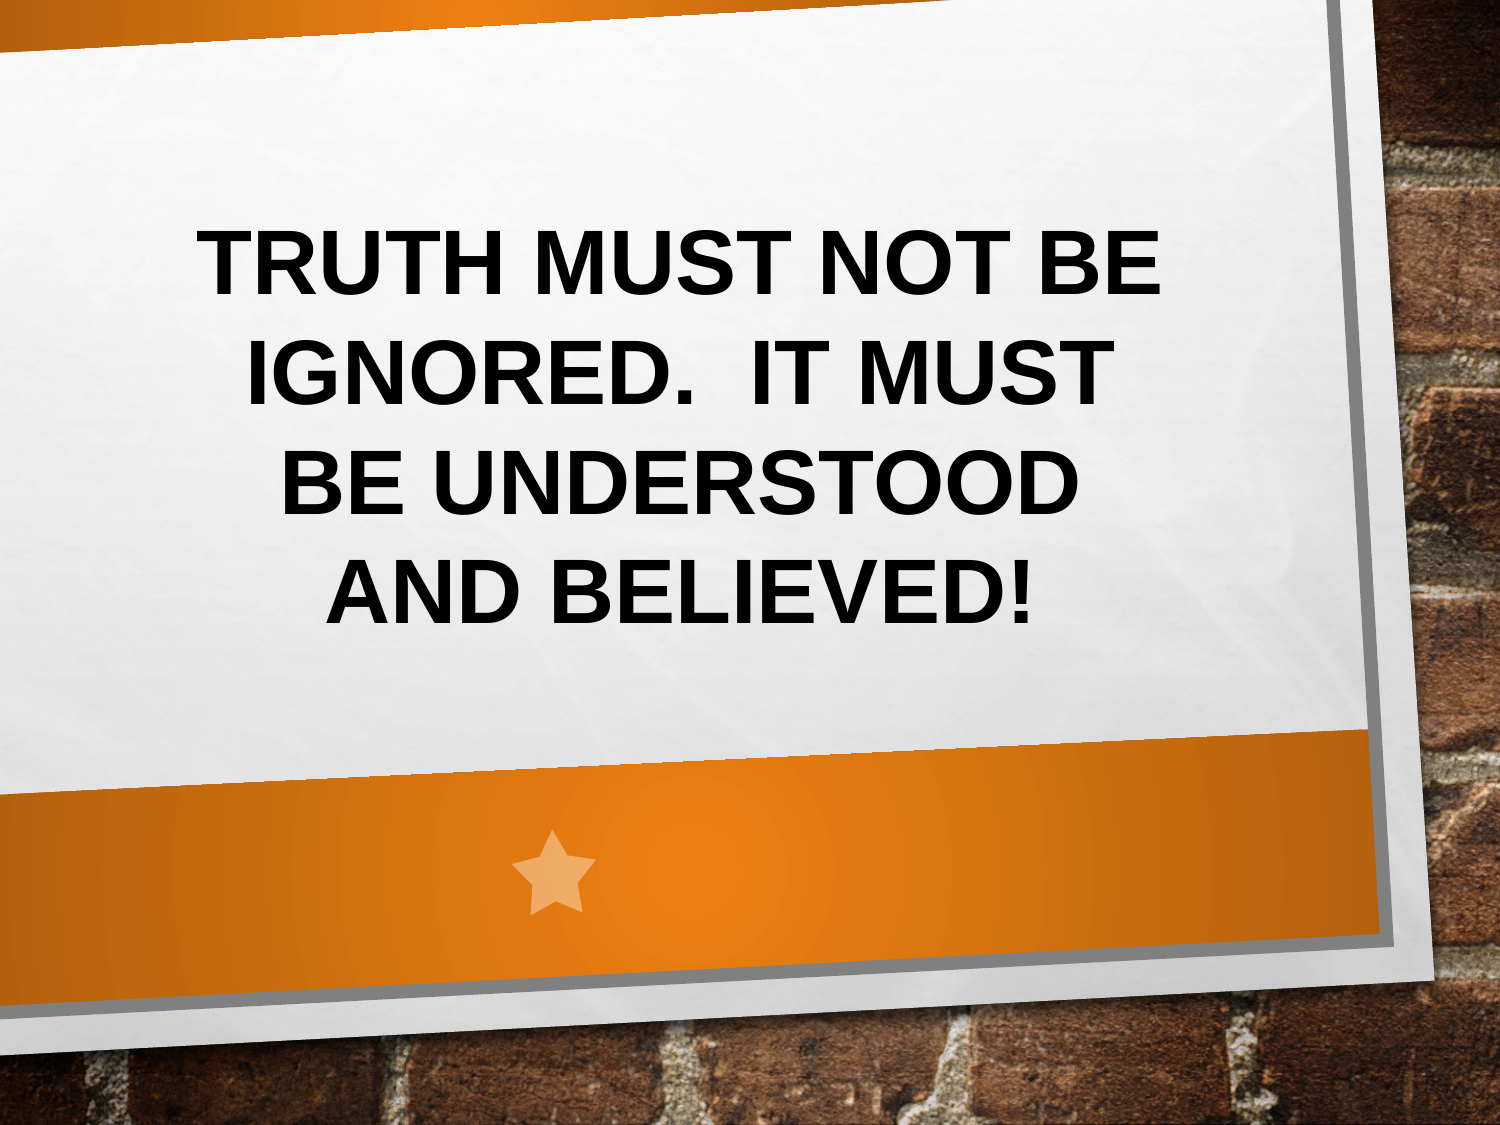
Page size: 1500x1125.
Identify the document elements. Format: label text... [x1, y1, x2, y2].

text_box TRUTH MUST NOT BE IGNORED. IT MUST BE UNDERSTOOD AND BELIEVED! [156, 195, 1207, 650]
picture [0, 0, 1500, 1125]
